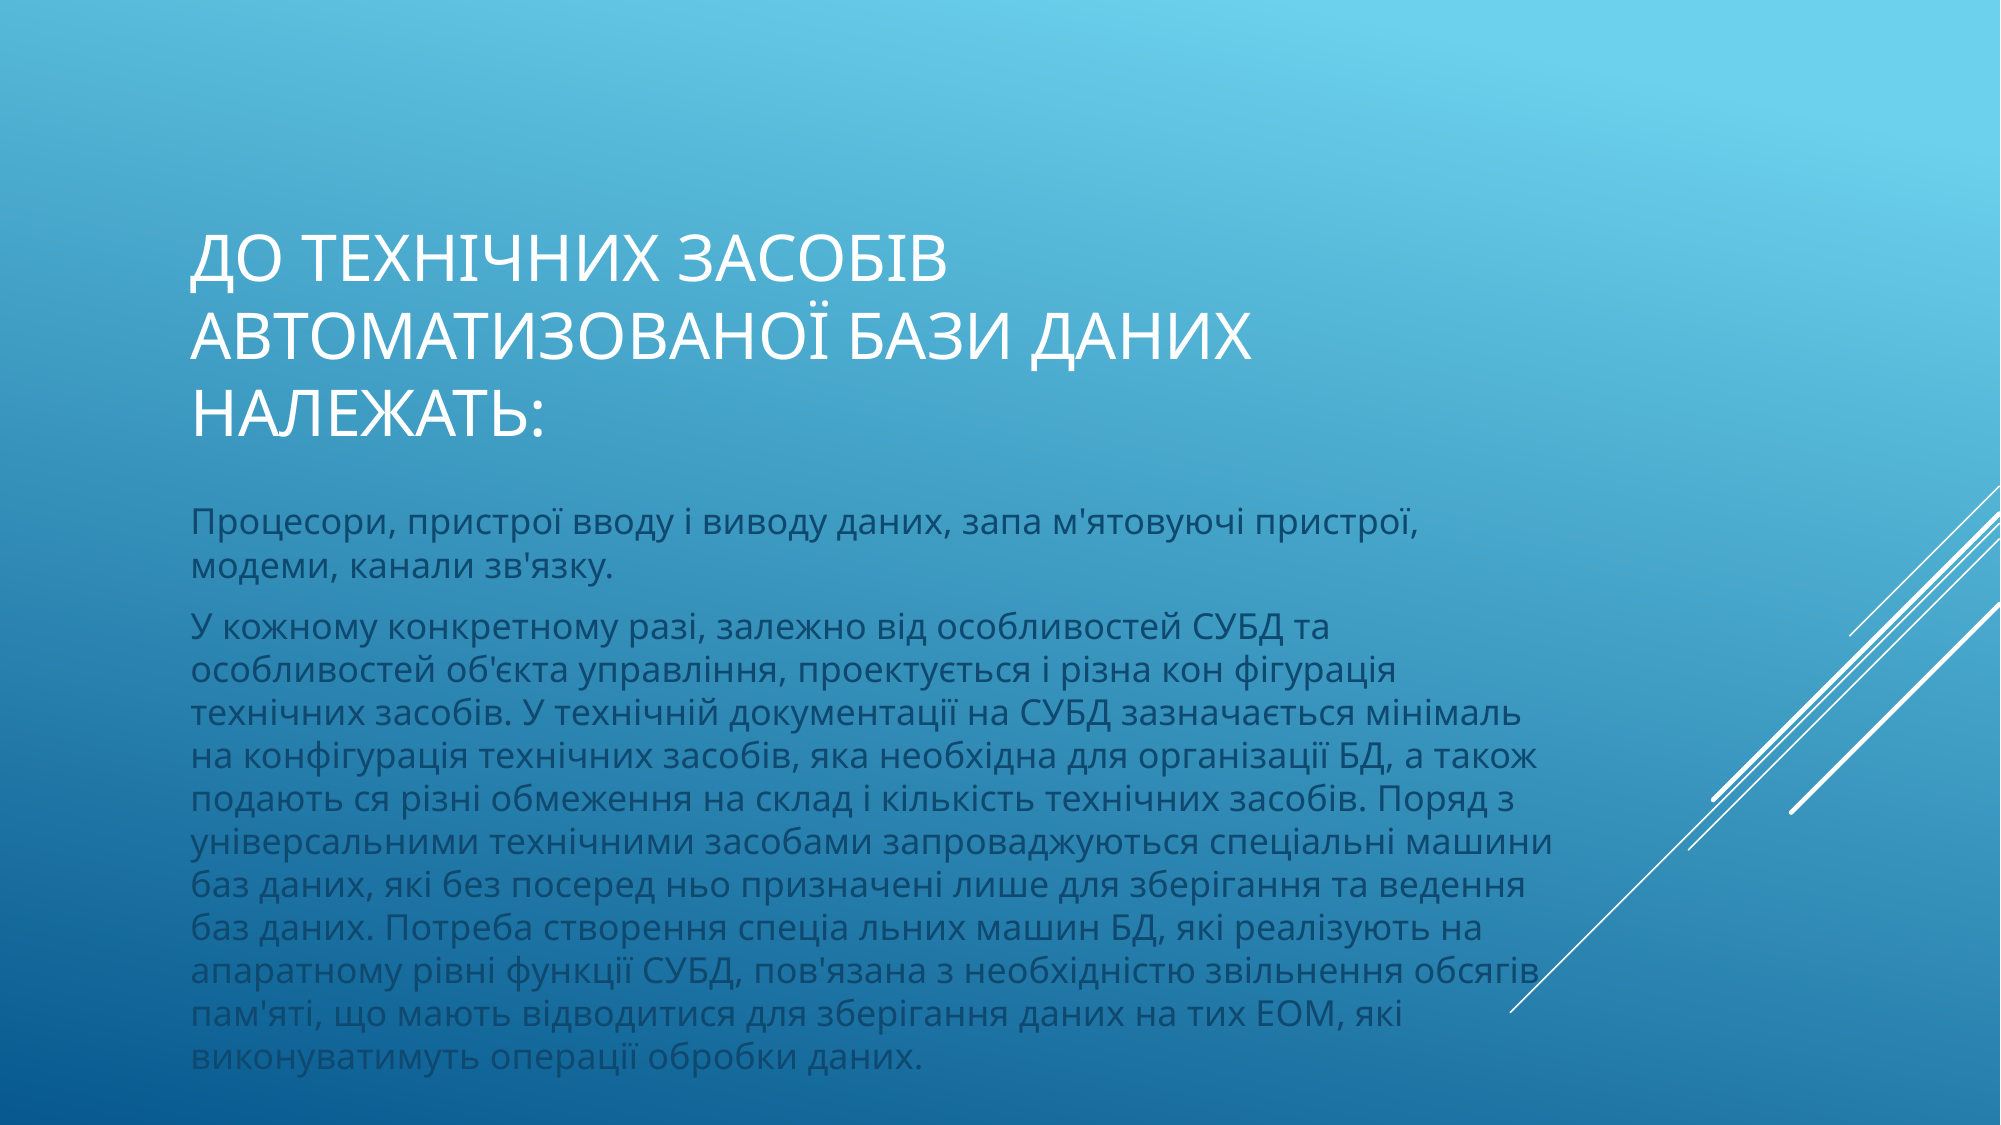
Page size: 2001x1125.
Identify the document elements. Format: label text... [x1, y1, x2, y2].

list Процесори, пристрої вводу і виводу даних, запа м'ятовуючі пристрої, модеми, канали зв'язку. У кожному конкретному разі, залежно від особливостей СУБД та особливостей об'єкта управління, проектується і різна кон фігурація технічних засобів. У технічній документації на СУБД зазначається мінімаль на конфігурація технічних засобів, яка необхідна для організації БД, а також подають ся різні обмеження на склад і кількість технічних засобів. Поряд з універсальними технічними засобами запроваджуються спеціальні машини баз даних, які без посеред ньо призначені лише для зберігання та ведення баз даних. Потреба створення спеціа льних машин БД, які реалізують на апаратному рівні функції СУБД, пов'язана з необхідністю звільнення обсягів пам'яті, що мають відводитися для зберігання даних на тих ЕОМ, які виконуватимуть операції обробки даних. [175, 491, 1576, 1085]
title До технічних засобів автоматизованої бази даних належать: [175, 209, 1576, 457]
